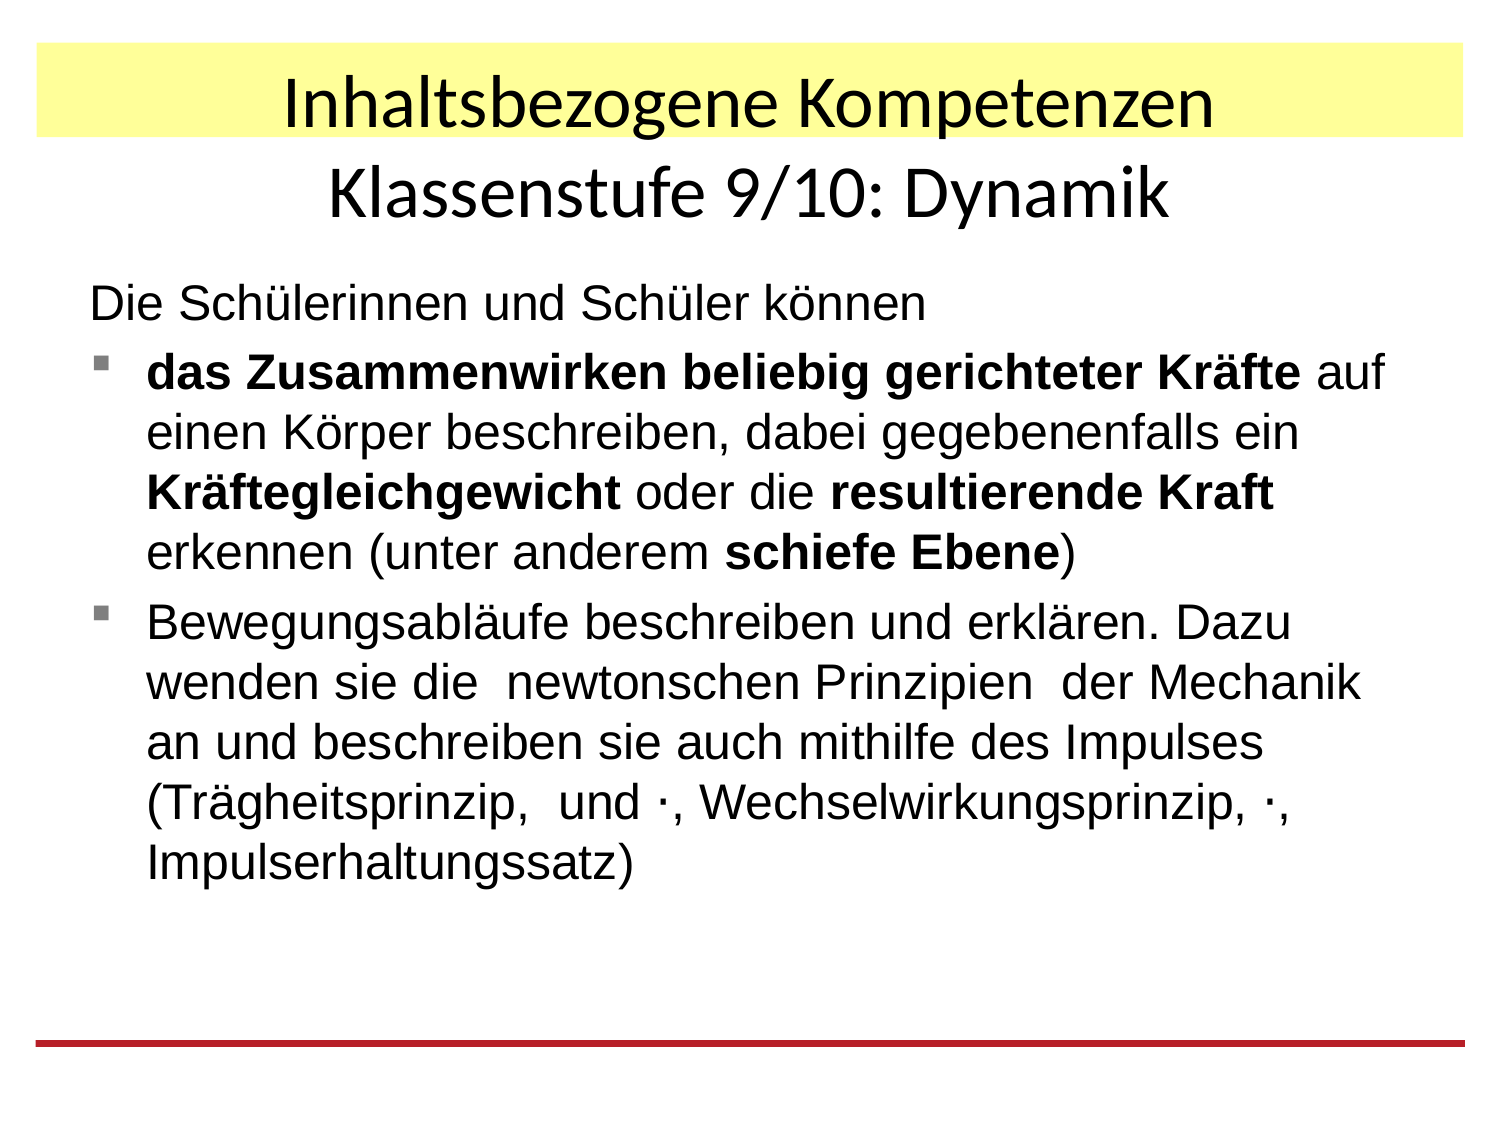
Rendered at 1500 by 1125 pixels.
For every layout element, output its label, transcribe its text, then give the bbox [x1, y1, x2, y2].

title Inhaltsbezogene Kompetenzen Klassenstufe 9/10: Dynamik [75, 45, 1425, 161]
